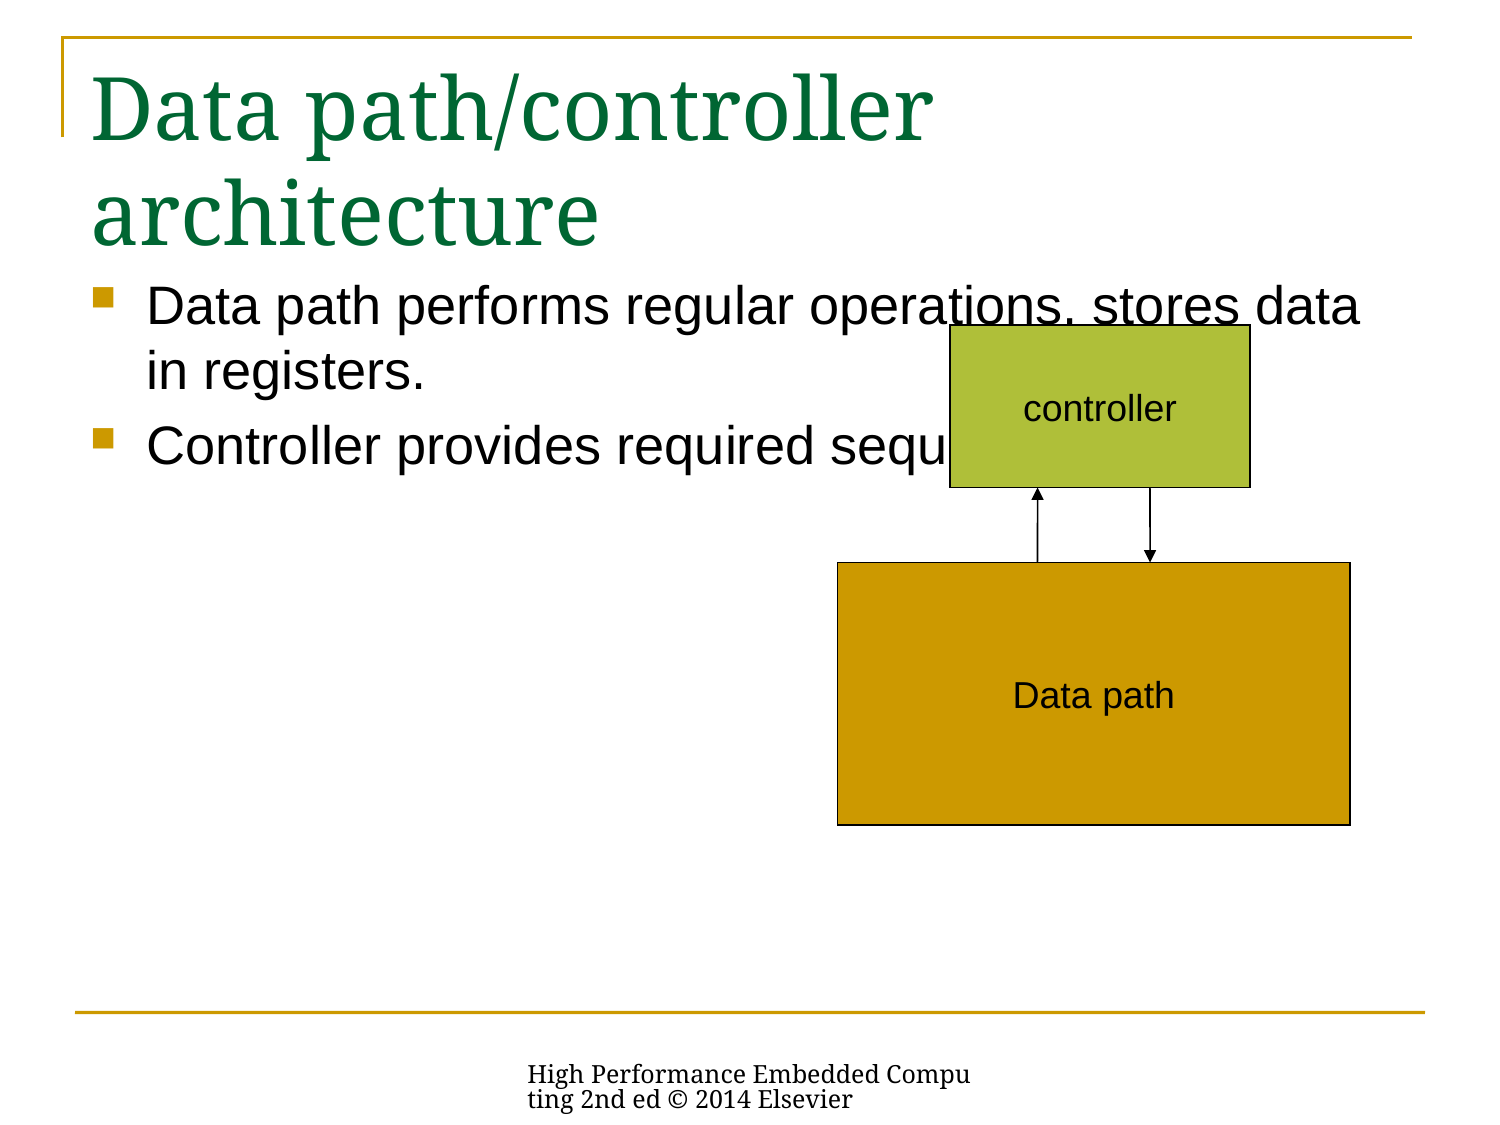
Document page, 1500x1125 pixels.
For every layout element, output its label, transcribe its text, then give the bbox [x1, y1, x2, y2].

footer High Performance Embedded Computing 2nd ed © 2014 Elsevier [512, 1025, 988, 1100]
text_box [1143, 487, 1157, 563]
title Data path/controller architecture [75, 45, 1425, 233]
text_box Data path [837, 562, 1350, 825]
text_box controller [949, 324, 1250, 488]
list Data path performs regular operations, stores data in registers. Controller provides required sequencing. [75, 262, 1425, 1006]
text_box [1031, 487, 1044, 563]
